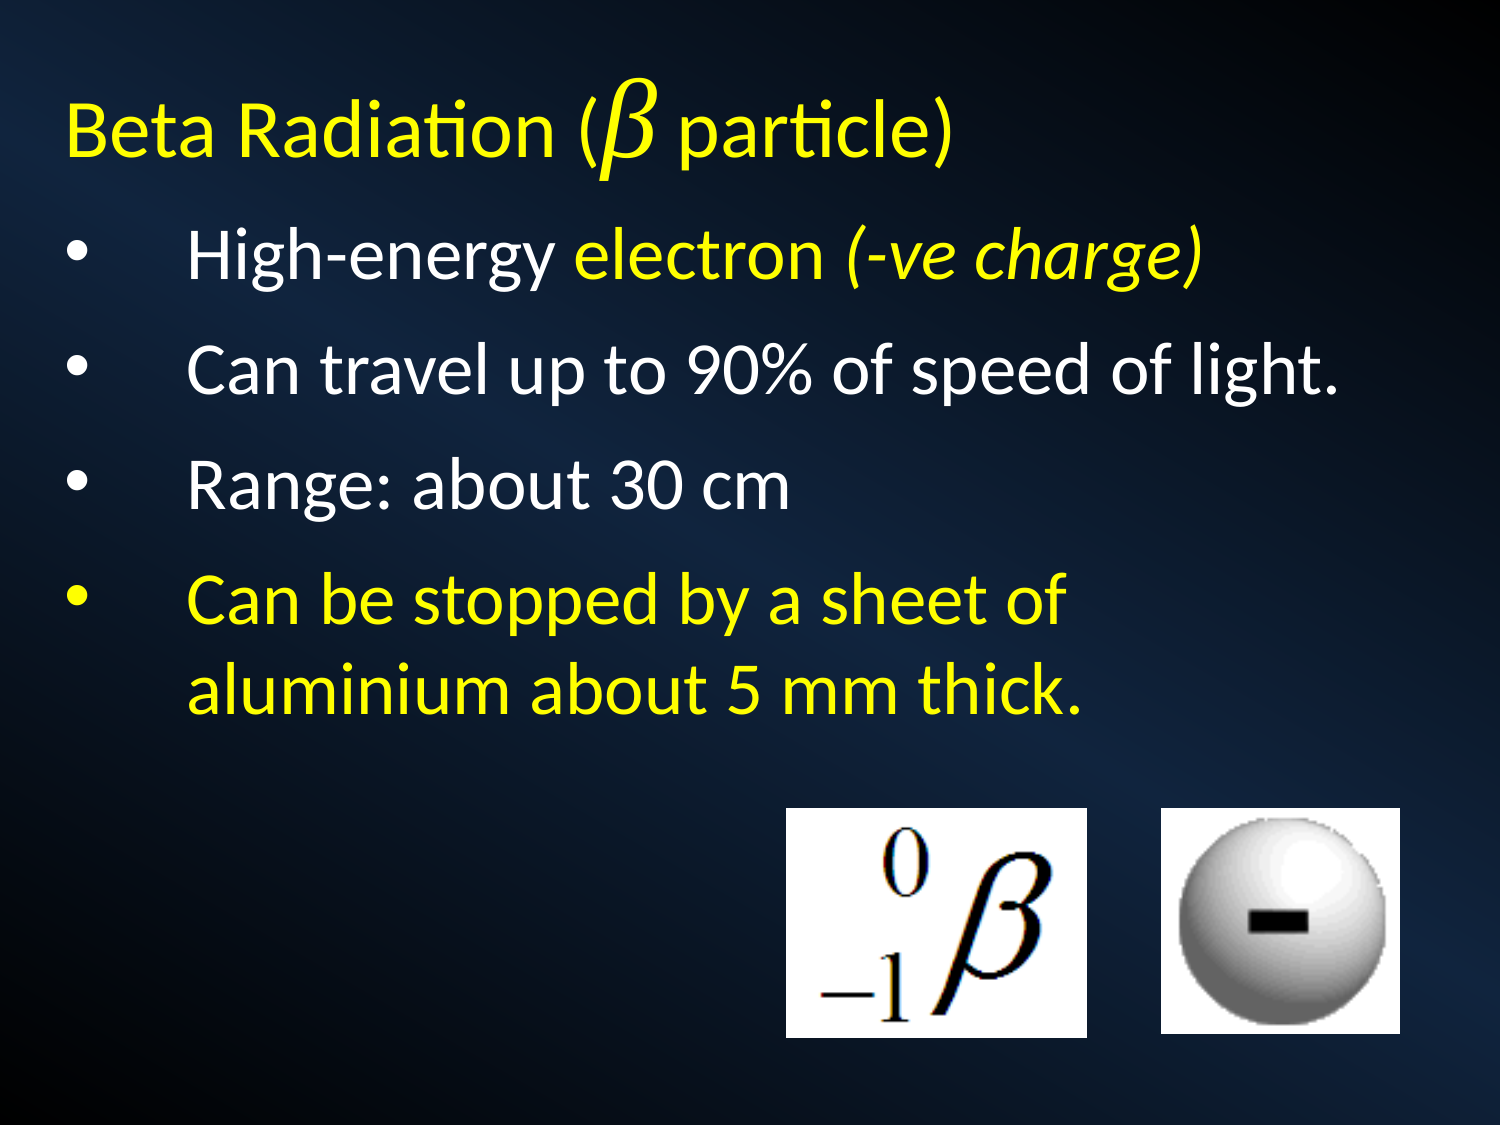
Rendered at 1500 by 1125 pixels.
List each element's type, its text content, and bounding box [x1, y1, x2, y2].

text_box Beta Radiation (β particle) High-energy electron (-ve charge) Can travel up to 90% of speed of light. Range: about 30 cm Can be stopped by a sheet of aluminium about 5 mm thick. [49, 37, 1400, 738]
picture [785, 808, 1087, 1038]
picture [1160, 808, 1401, 1034]
